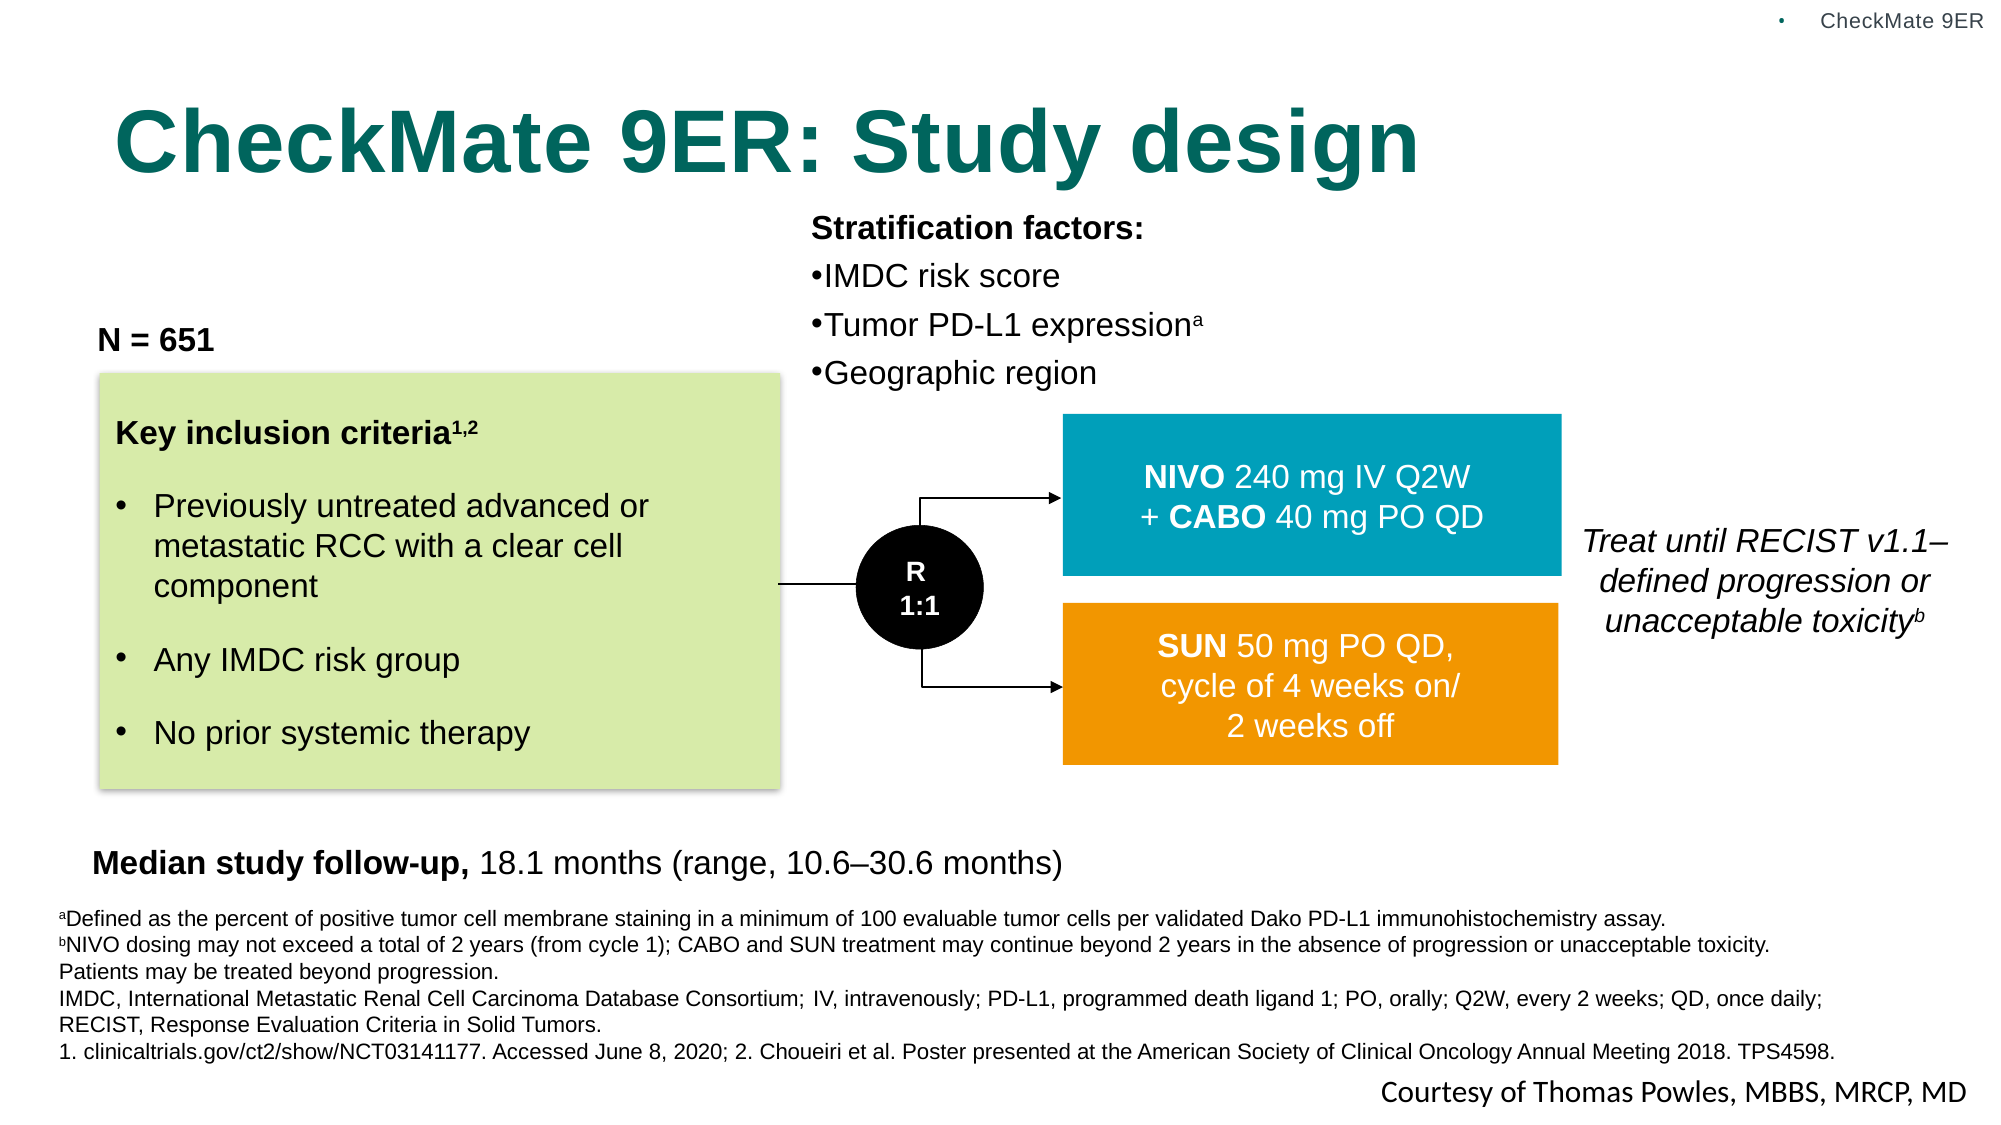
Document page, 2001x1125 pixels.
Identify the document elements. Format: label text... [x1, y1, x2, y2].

text_box Courtesy of Thomas Powles, MBBS, MRCP, MD [979, 1064, 1983, 1117]
title CheckMate 9ER: Study design [99, 50, 1899, 238]
text_box Stratification factors: IMDC risk score Tumor PD-L1 expressiona Geographic region [811, 206, 1411, 308]
list CheckMate 9ER [1585, 0, 2000, 41]
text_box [87, 310, 1969, 905]
text_box aDefined as the percent of positive tumor cell membrane staining in a minimum of 100 evaluable tumor cells per validated Dako PD-L1 immunohistochemistry assay. bNIVO dosing may not exceed a total of 2 years (from cycle 1); CABO and SUN treatment may continue beyond 2 years in the absence of progression or unacceptable toxicity. Patients may be treated beyond progression. IMDC, International Metastatic Renal Cell Carcinoma Database Consortium; IV, intravenously; PD-L1, programmed death ligand 1; PO, orally; Q2W, every 2 weeks; QD, once daily; RECIST, Response Evaluation Criteria in Solid Tumors. 1. clinicaltrials.gov/ct2/show/NCT03141177. Accessed June 8, 2020; 2. Choueiri et al. Poster presented at the American Society of Clinical Oncology Annual Meeting 2018. TPS4598. [58, 904, 1935, 1064]
